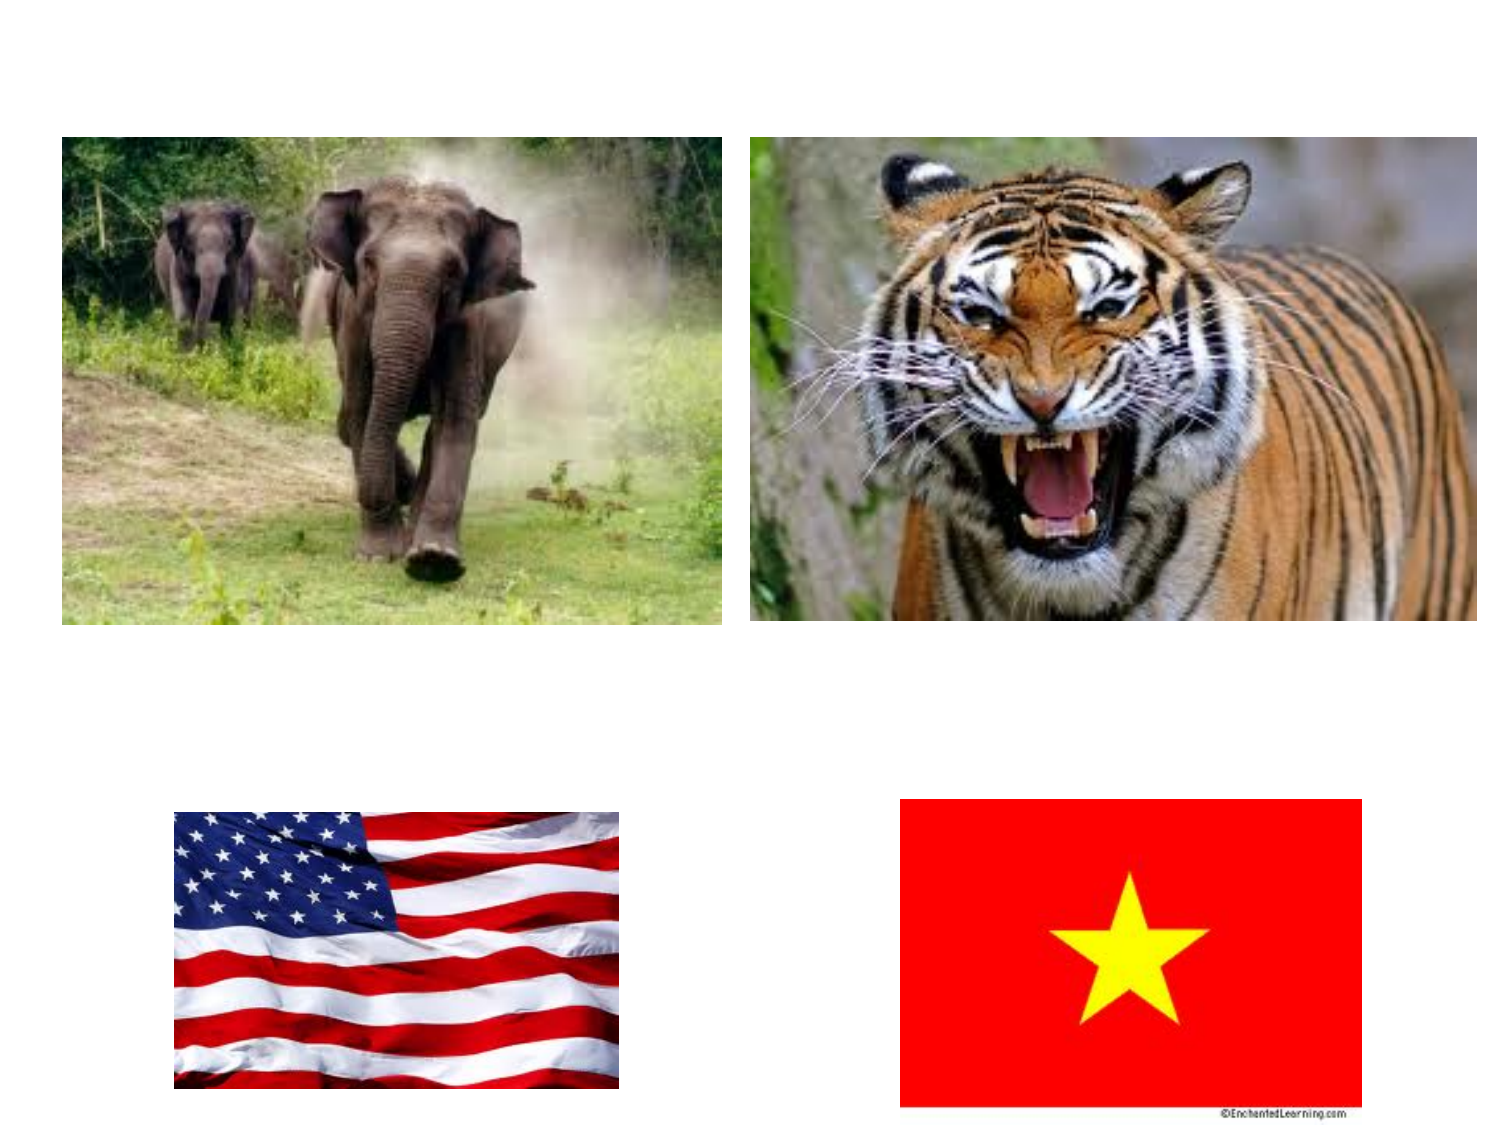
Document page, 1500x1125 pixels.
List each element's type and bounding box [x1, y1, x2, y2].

picture [749, 137, 1477, 621]
picture [899, 799, 1362, 1125]
picture [174, 812, 619, 1090]
list [62, 137, 722, 626]
